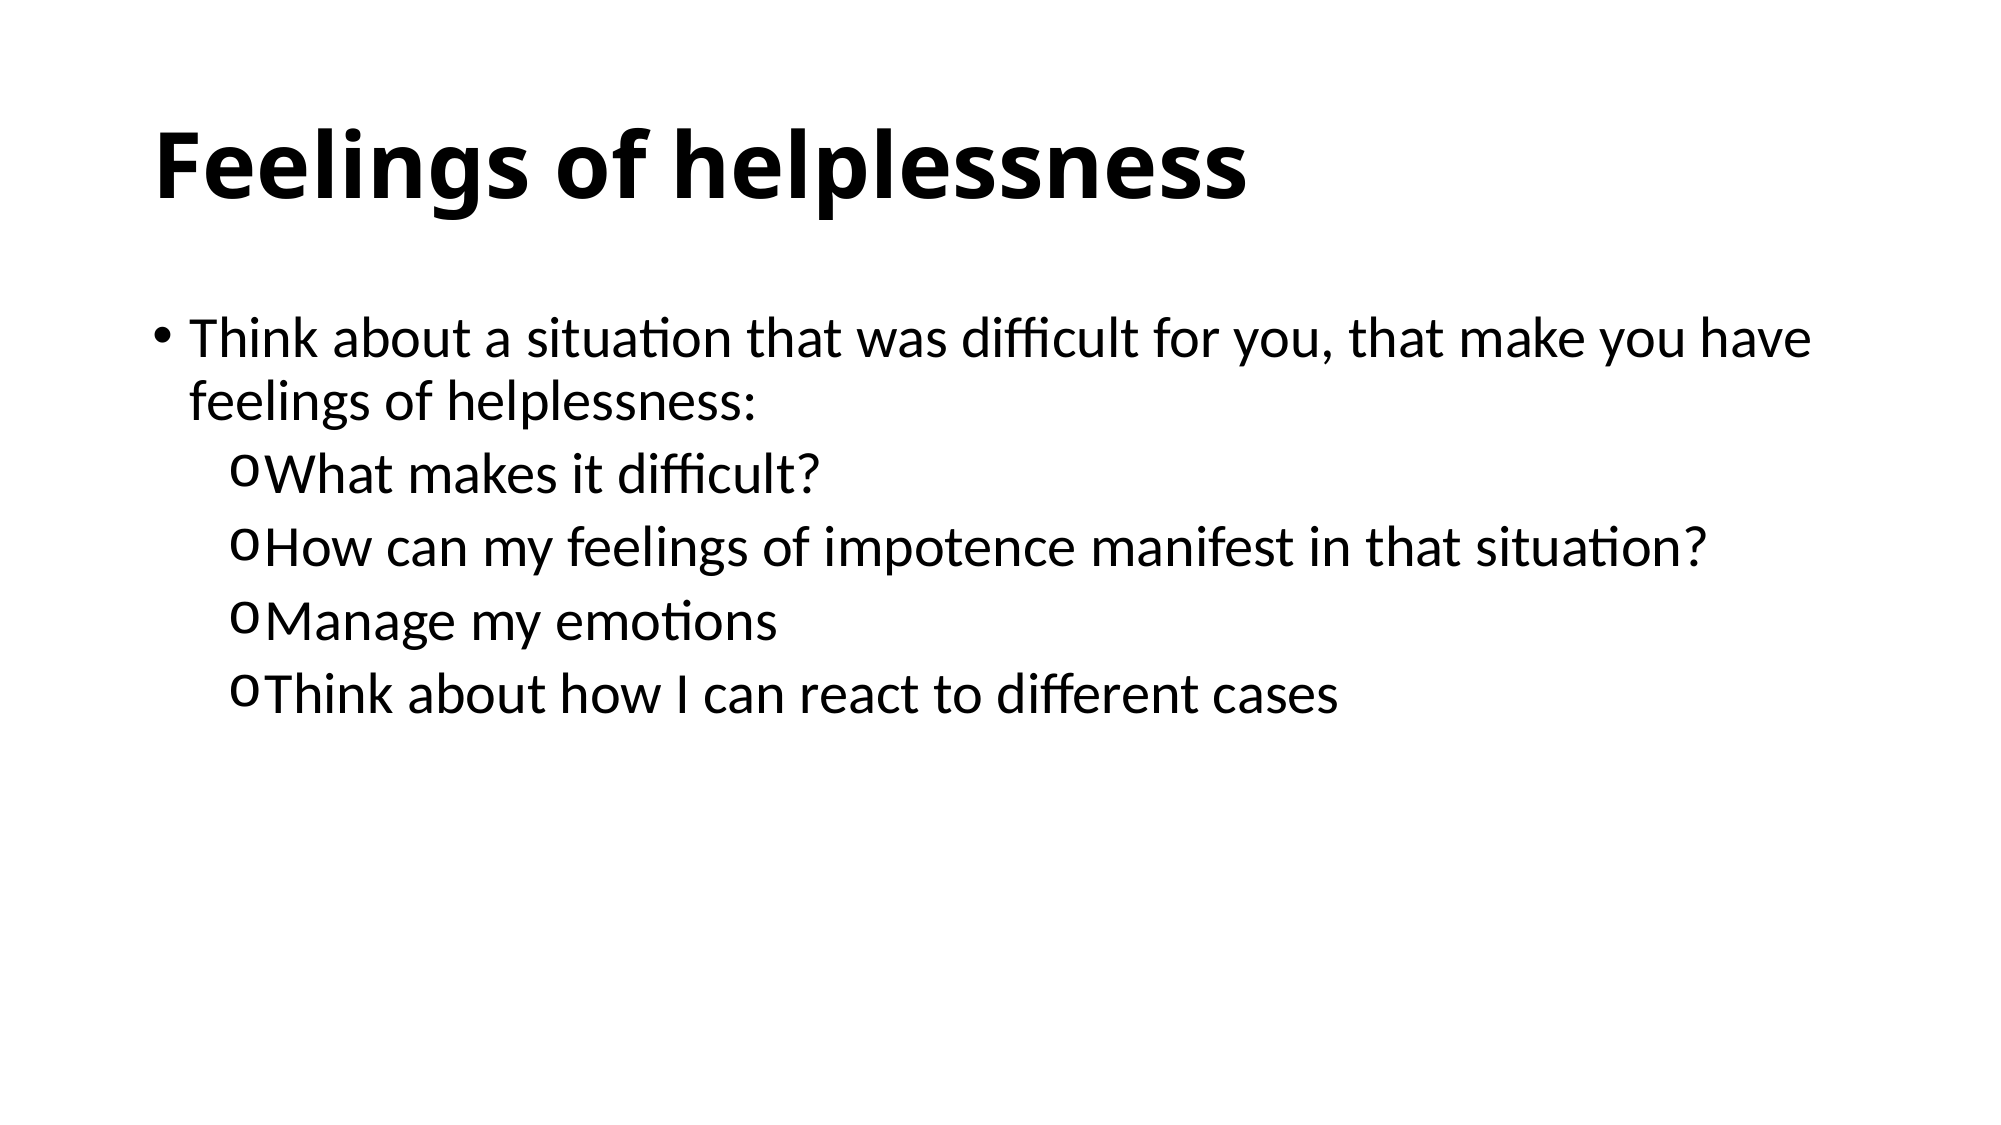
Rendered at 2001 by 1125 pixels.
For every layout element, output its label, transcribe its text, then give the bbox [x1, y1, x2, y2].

title Feelings of helplessness [137, 59, 1863, 278]
list Think about a situation that was difficult for you, that make you have feelings of helplessness: What makes it difficult? How can my feelings of impotence manifest in that situation? Manage my emotions Think about how I can react to different cases [137, 299, 1863, 1014]
